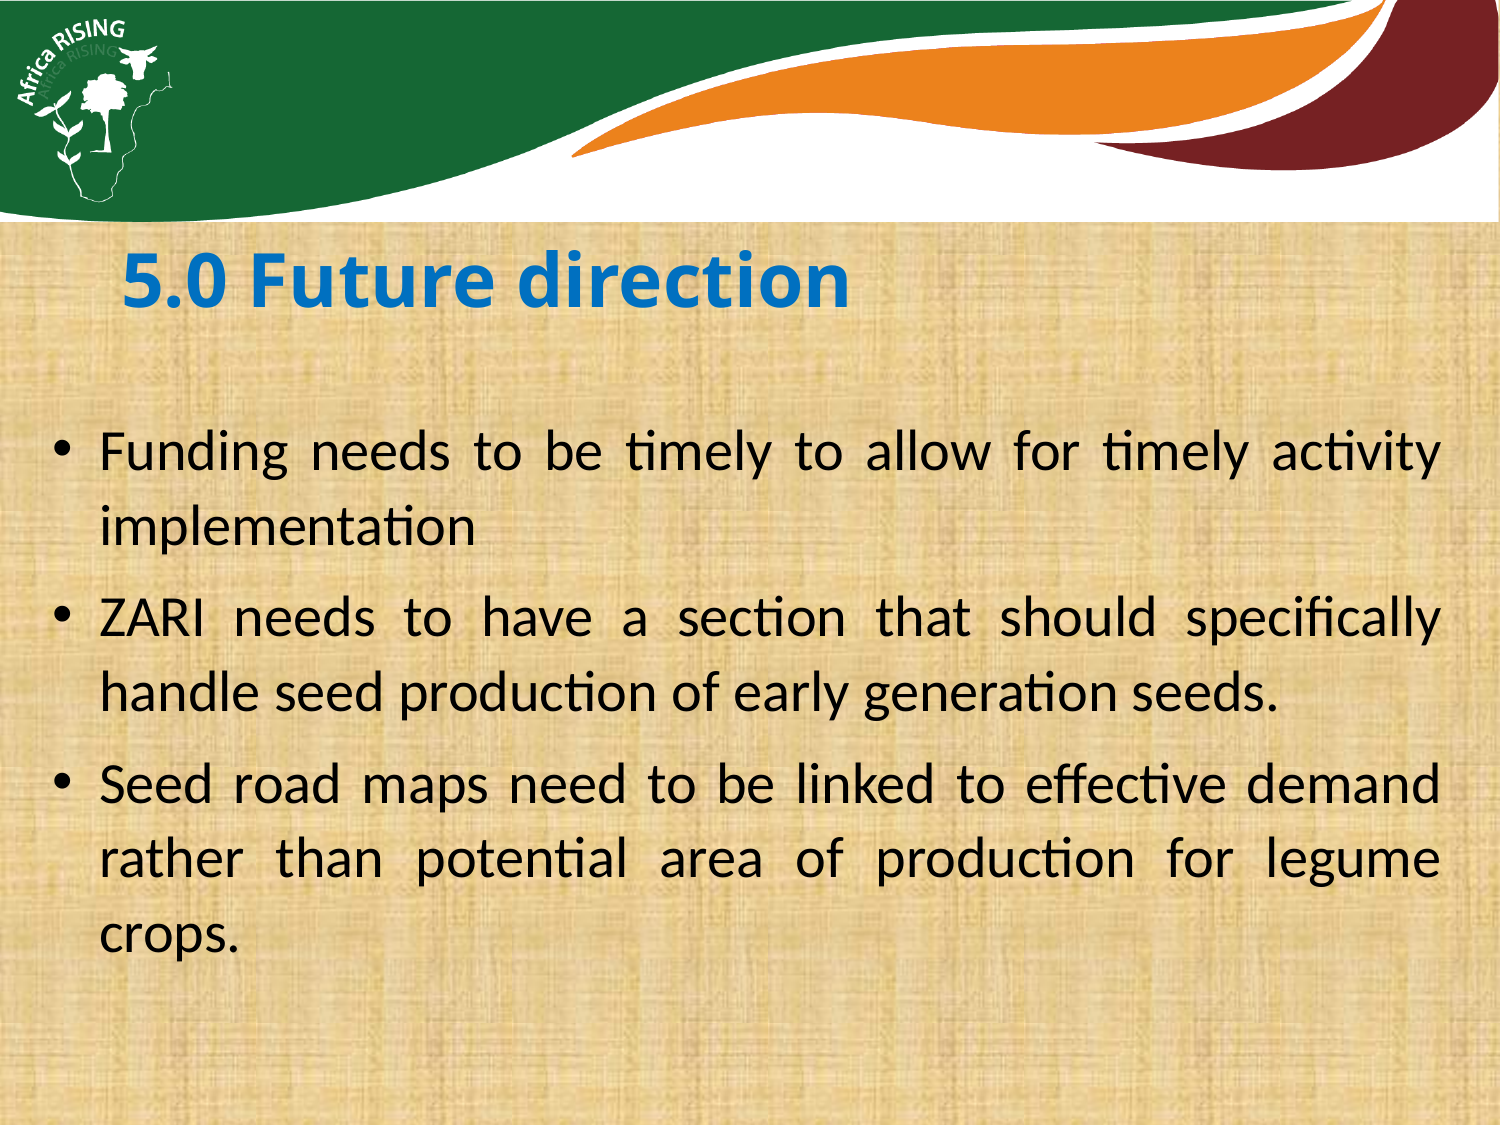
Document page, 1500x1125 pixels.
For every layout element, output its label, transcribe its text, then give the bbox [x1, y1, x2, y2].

list 5.0 Future direction [87, 224, 1363, 363]
text_box Funding needs to be timely to allow for timely activity implementation ZARI needs to have a section that should specifically handle seed production of early generation seeds. Seed road maps need to be linked to effective demand rather than potential area of production for legume crops. [37, 399, 1458, 972]
picture [0, 0, 1500, 1125]
